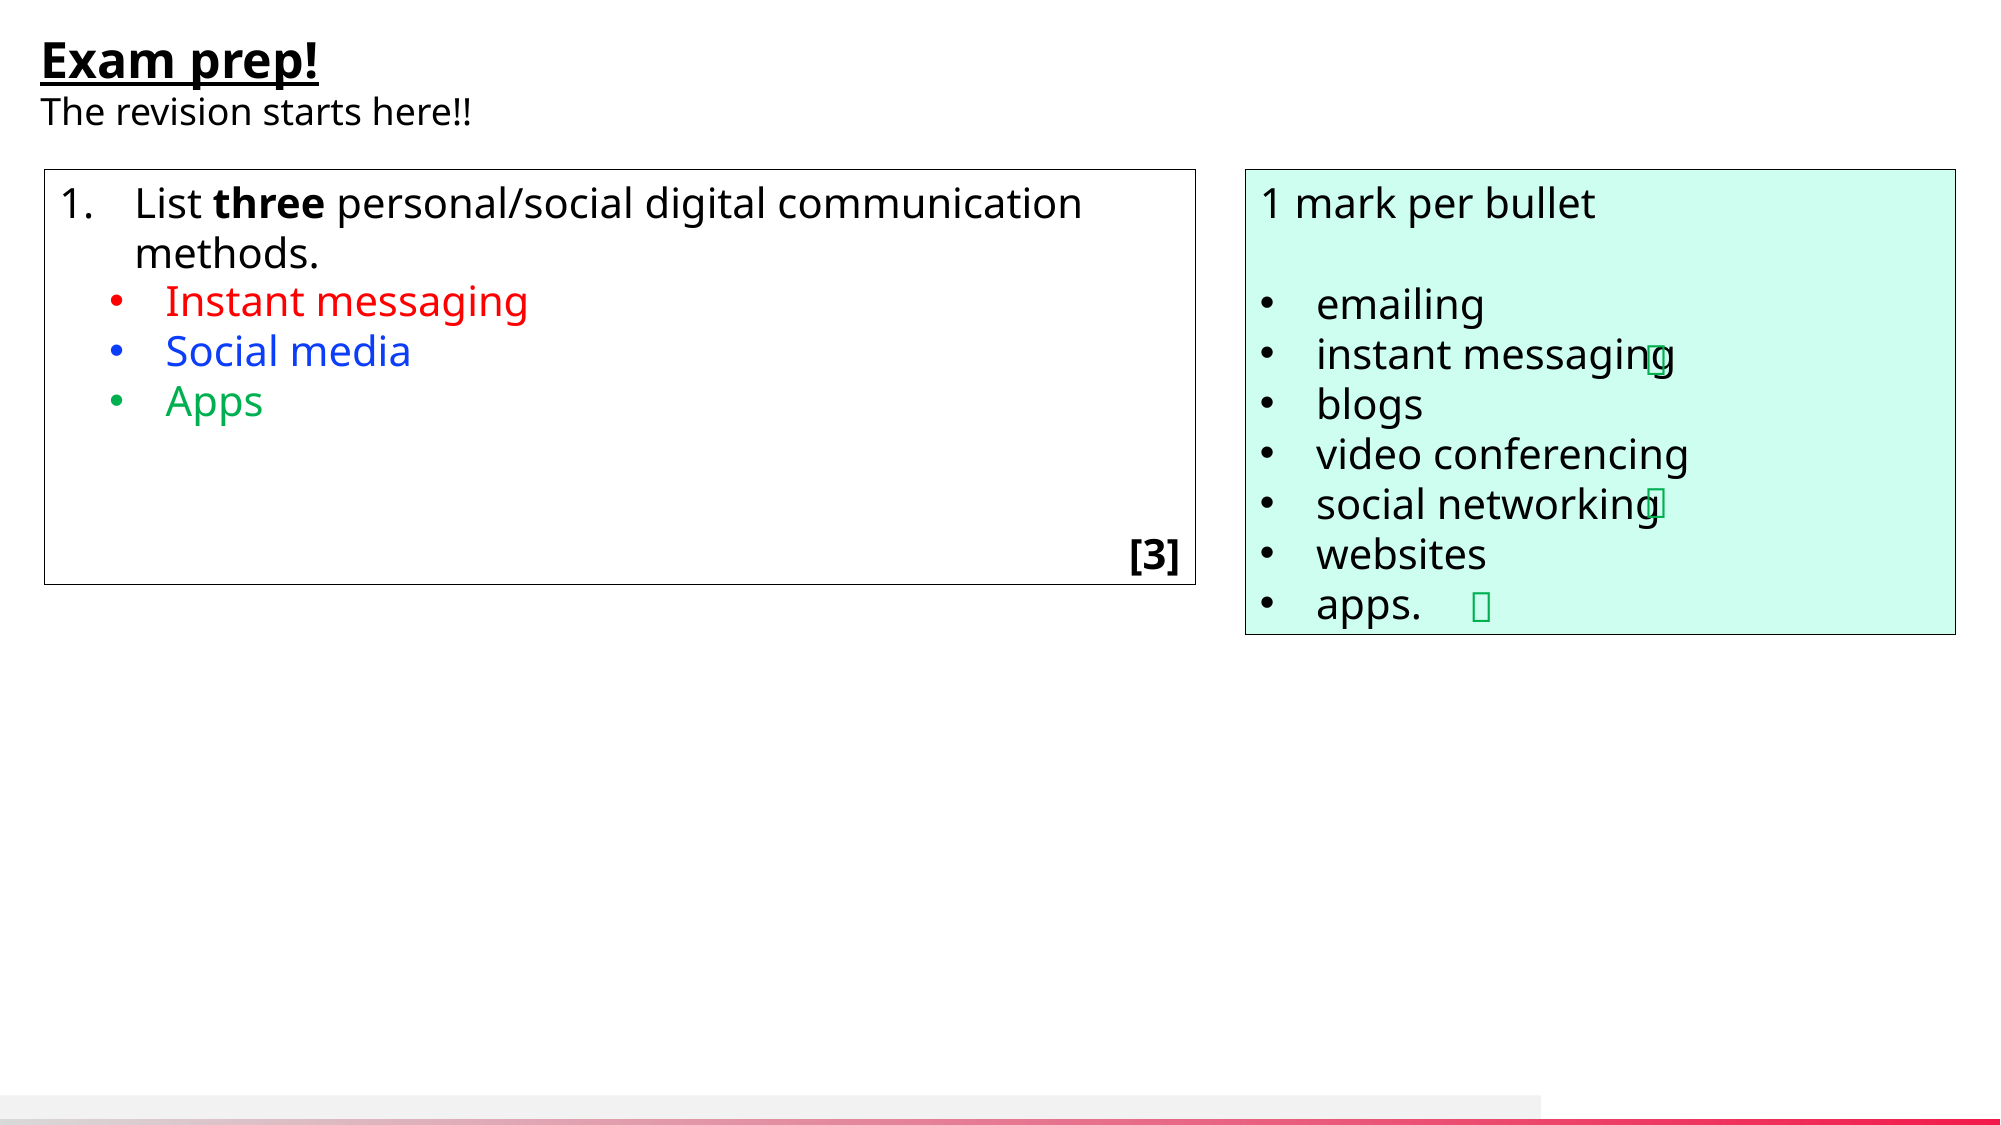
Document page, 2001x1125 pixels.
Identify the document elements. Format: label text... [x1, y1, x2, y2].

text_box Instant messaging Social media Apps [94, 267, 1095, 433]
text_box List three personal/social digital communication methods. [3] [44, 169, 1196, 585]
text_box  [1628, 469, 1720, 535]
text_box Exam prep! The revision starts here!! [25, 21, 1095, 141]
text_box 1 mark per bullet emailing instant messaging blogs video conferencing social networking websites apps. [1245, 169, 1956, 635]
text_box  [1454, 573, 1546, 639]
text_box  [1628, 326, 1720, 391]
